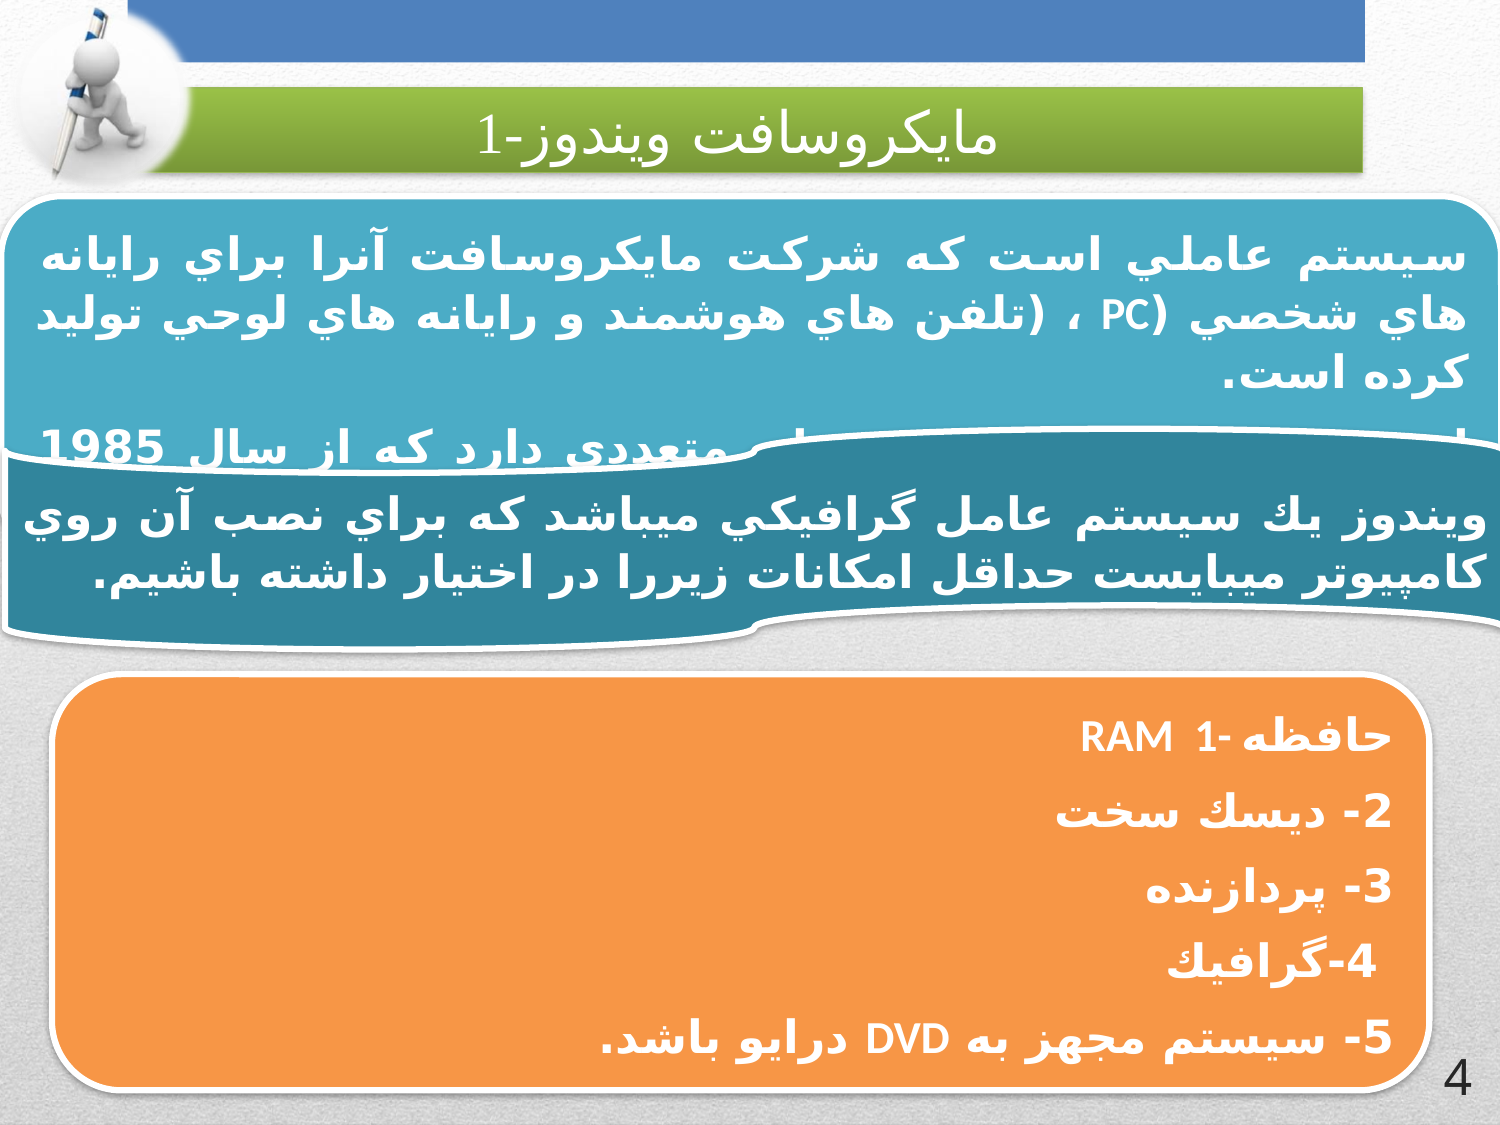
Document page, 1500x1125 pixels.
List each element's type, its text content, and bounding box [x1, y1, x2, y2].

text_box سيستم عاملي است كه شركت مايكروسافت آنرا براي رايانه هاي شخصي (PC ، (تلفن هاي هوشمند و رايانه هاي لوحي توليد كرده است. اين سيستم عامل ، نسخه هاي متعددي دارد كه از سال 1985 تاكنون به بازار عرضه شده اند. [0, 193, 1500, 468]
slide_number 4 [1367, 1050, 1487, 1110]
text_box ويندوز يك سيستم عامل گرافيكي ميباشد كه براي نصب آن روي كامپيوتر ميبايست حداقل امكانات زيررا در اختيار داشته باشيم. [1, 425, 1500, 653]
picture [0, 0, 199, 197]
text_box 1-مایکروسافت ویندوز [203, 87, 1363, 173]
text_box [78, 1088, 1367, 1125]
text_box RAM 1- حافظه 2- ديسك سخت 3- پردازنده 4-گرافيك 5- سيستم مجهز به DVD درايو باشد. [48, 670, 1433, 1094]
